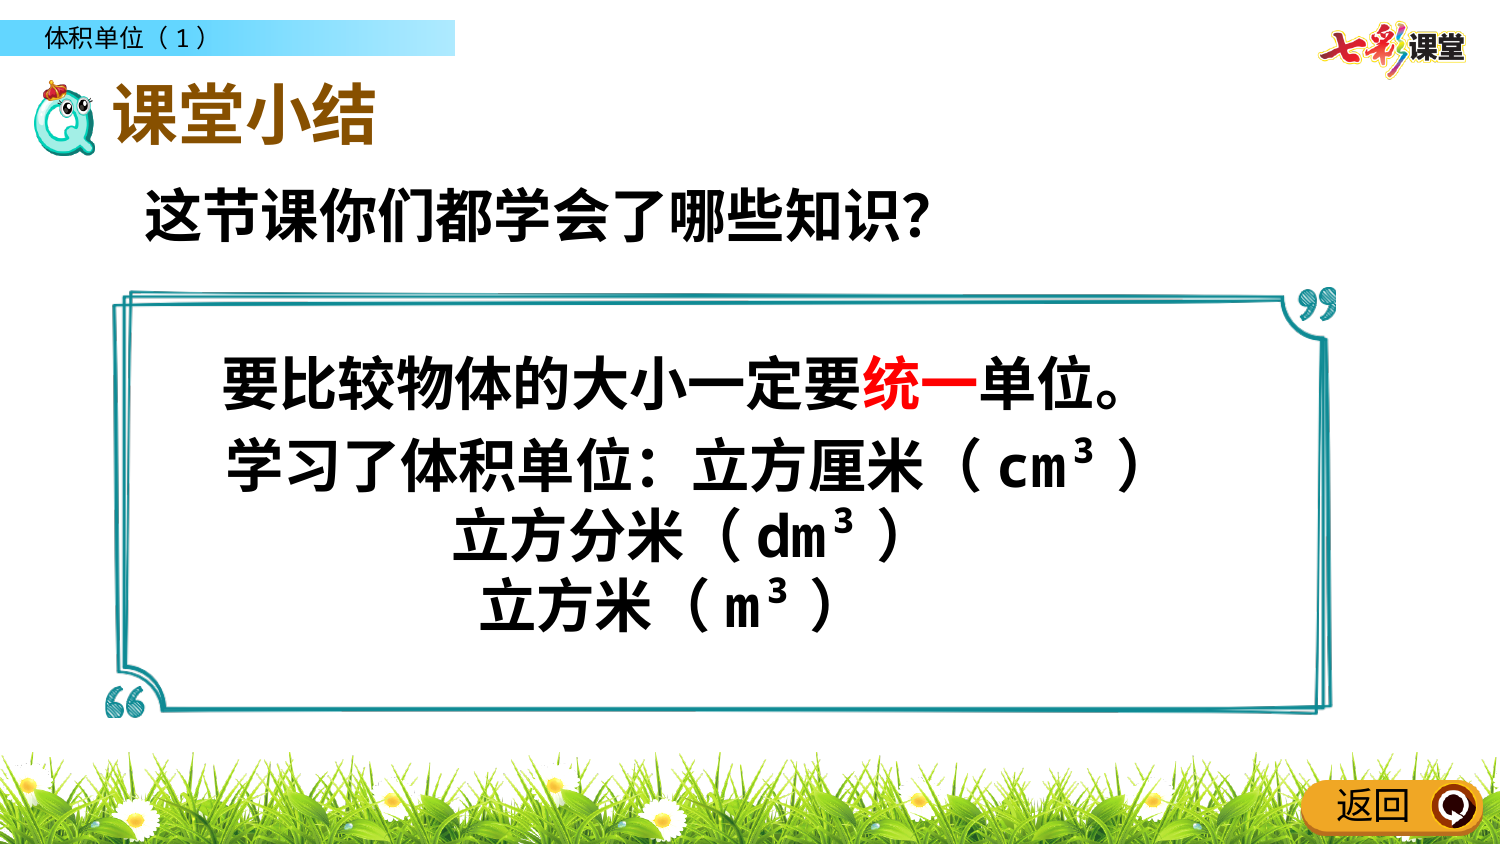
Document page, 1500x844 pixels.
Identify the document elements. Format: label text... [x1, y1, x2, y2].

picture [1316, 20, 1468, 80]
picture [105, 287, 1337, 718]
picture [0, 752, 1500, 844]
picture [34, 80, 96, 156]
text_box 课堂小结 [100, 67, 404, 159]
text_box 这节课你们都学会了哪些知识？ [133, 173, 972, 255]
